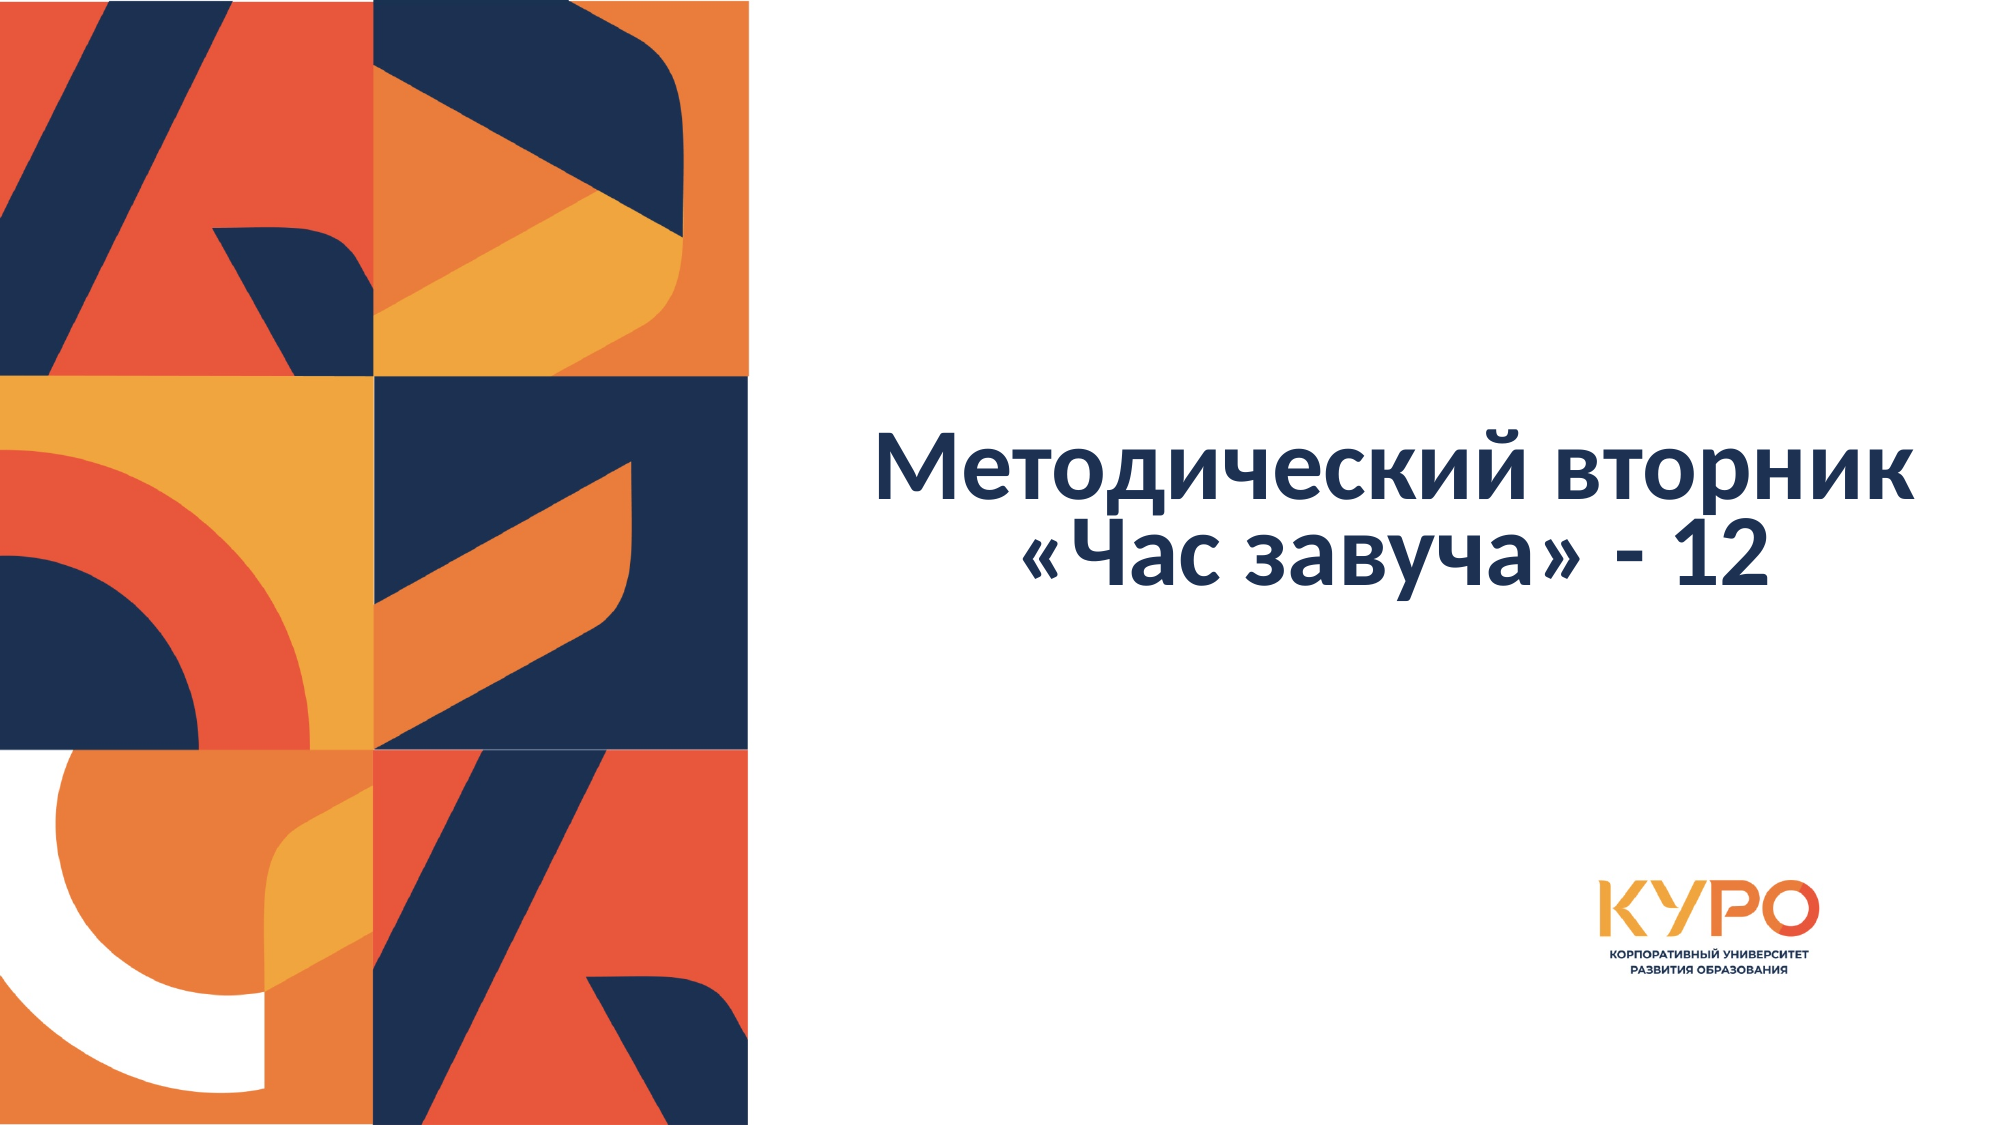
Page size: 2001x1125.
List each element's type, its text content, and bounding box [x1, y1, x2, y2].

picture [0, 0, 2001, 1125]
list Методический вторник «Час завуча» - 12 [823, 422, 1964, 913]
